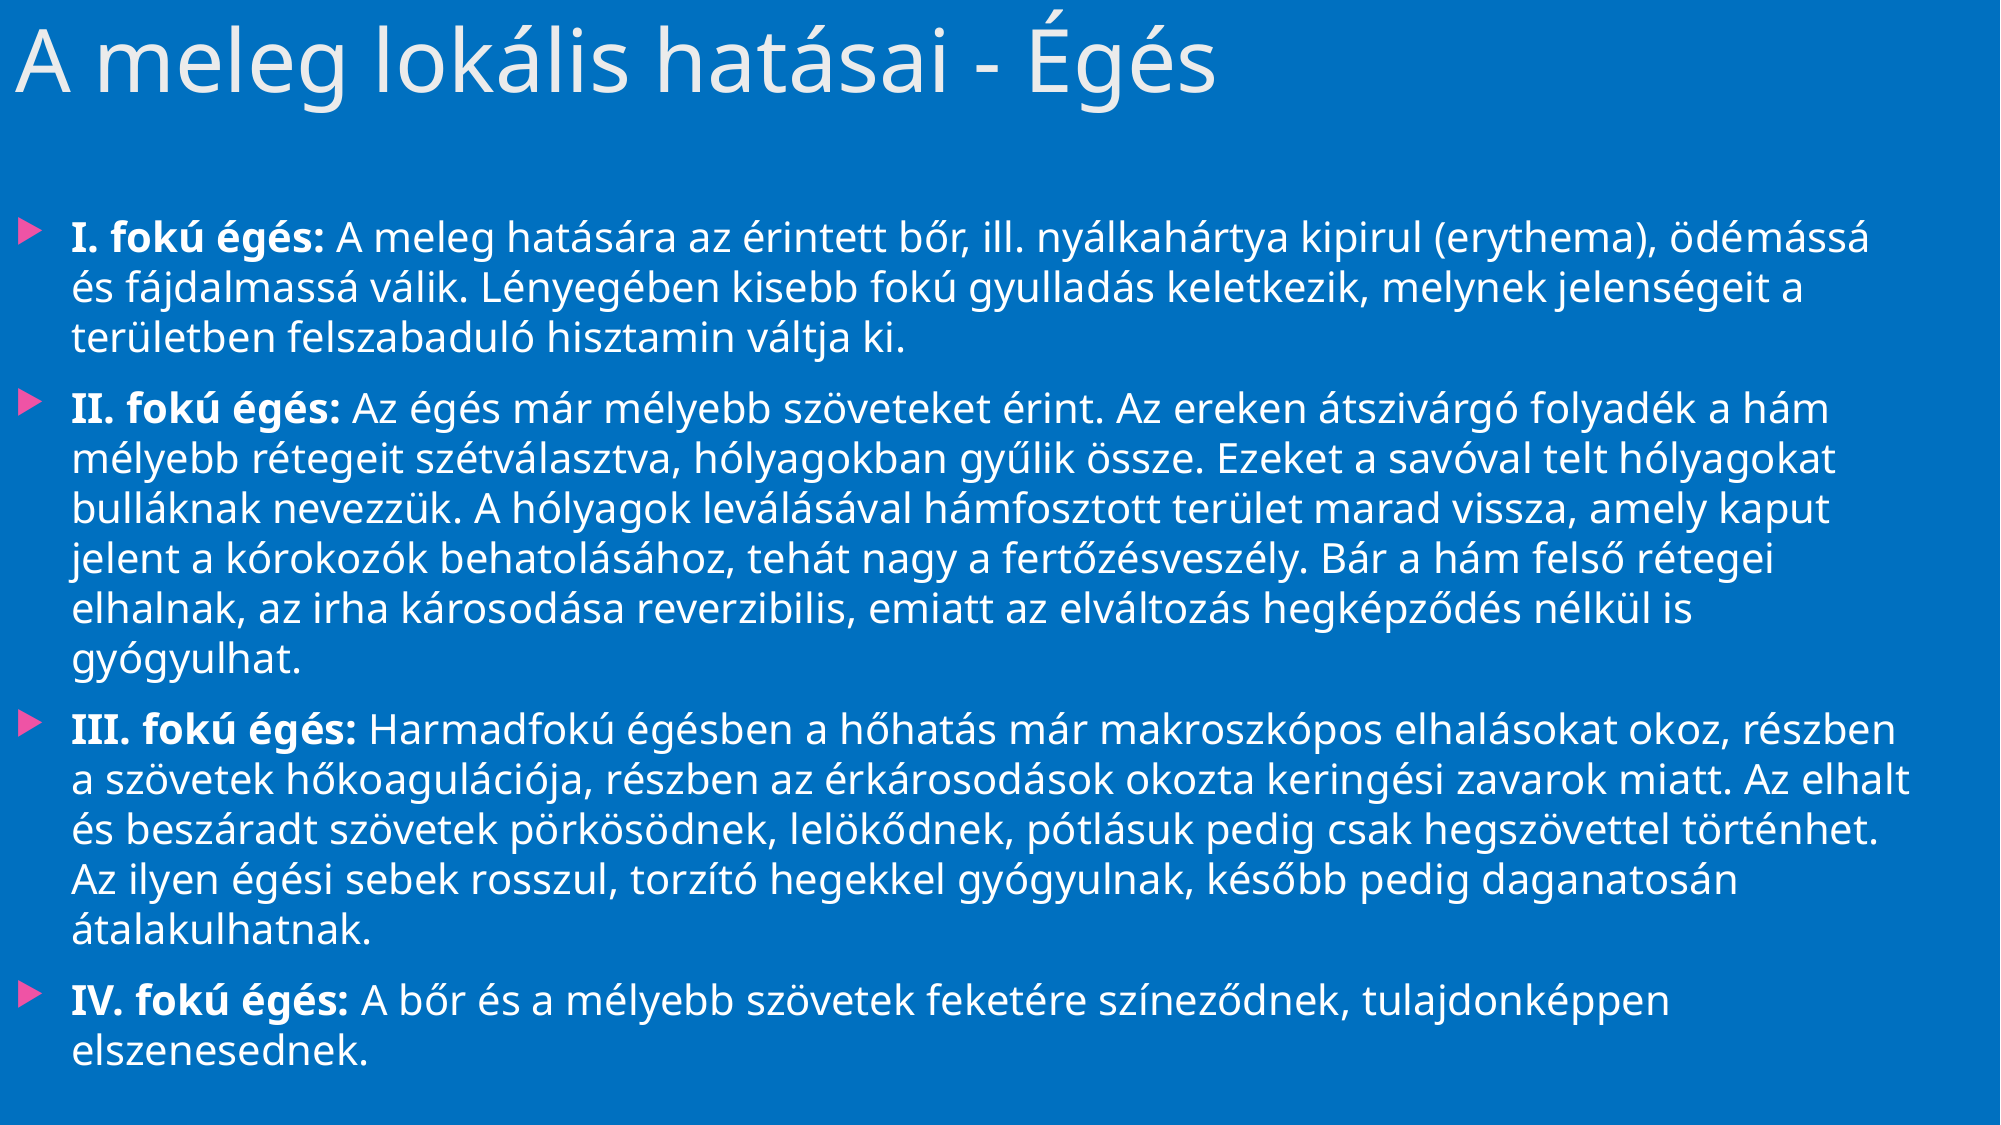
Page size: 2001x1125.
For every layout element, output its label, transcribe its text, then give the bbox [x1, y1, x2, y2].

title A meleg lokális hatásai - Égés [0, 0, 1543, 202]
list I. fokú égés: A meleg hatására az érintett bőr, ill. nyálkahártya kipirul (erythema), ödé­mássá és fájdalmassá válik. Lényegében kisebb fokú gyulladás keletkezik, melynek jelenségeit a területben felszabaduló hisztamin váltja ki. II. fokú égés: Az égés már mélyebb szöveteket érint. Az ereken átszivárgó folyadék a hám mélyebb rétegeit szétválasztva, hólyagokban gyűlik össze. Ezeket a savóval telt hólyagokat bulláknak nevezzük. A hólyagok leválásával hámfosztott terület marad vissza, amely kaput jelent a kórokozók behatolásához, tehát nagy a fertőzésveszély. Bár a hám felső ré­tegei elhalnak, az irha károsodása reverzibilis, emiatt az elváltozás hegképződés nélkül is gyógyulhat. III. fokú égés: Harmadfokú égésben a hőhatás már makroszkópos elhalásokat okoz, részben a szövetek hőkoagulációja, részben az érkárosodások okozta keringési zavarok miatt. Az elhalt és beszáradt szövetek pörkösödnek, lelökődnek, pótlásuk pedig csak hegszövettel történhet. Az ilyen égési sebek rosszul, torzító hegekkel gyógyulnak, később pedig daganatosán átalakulhatnak. IV. fokú égés: A bőr és a mélyebb szövetek feketére színeződnek, tulajdonképpen elszenesednek. [0, 202, 1936, 1086]
